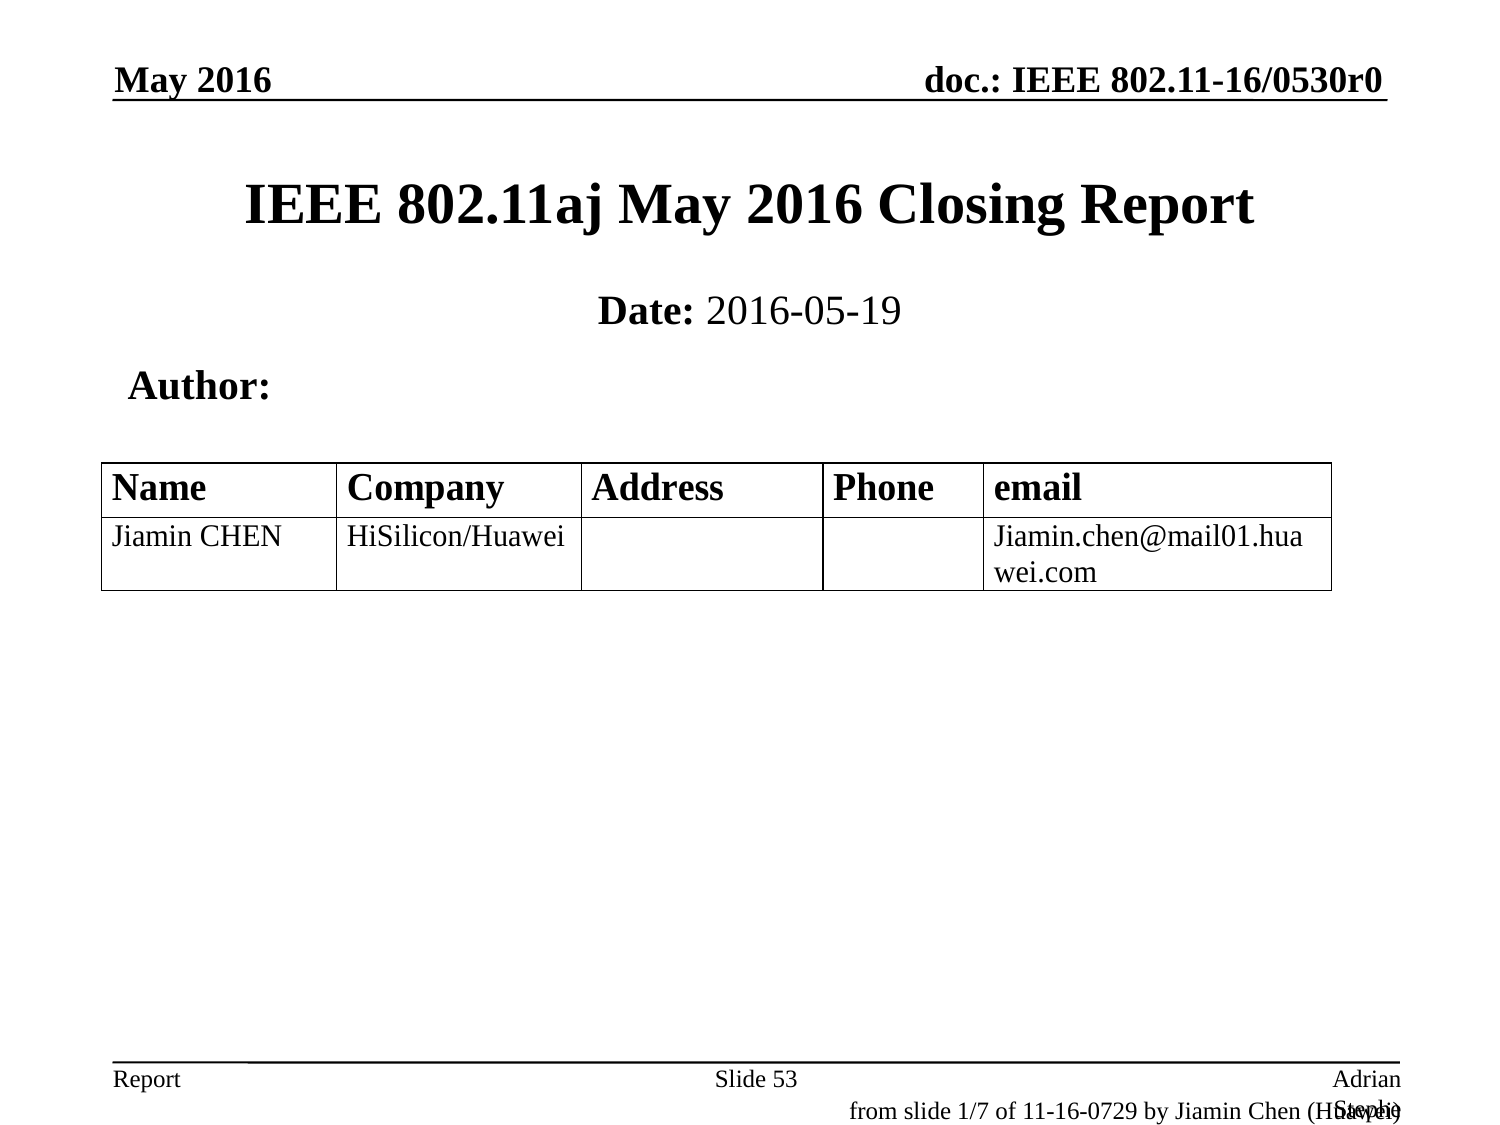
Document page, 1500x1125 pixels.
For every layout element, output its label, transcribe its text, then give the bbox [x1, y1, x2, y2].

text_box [87, 462, 1359, 707]
footer Adrian Stephens, Intel Corporation [1324, 1061, 1402, 1087]
text_box from slide 1/7 of 11-16-0729 by Jiamin Chen (Huawei) [343, 1087, 1417, 1125]
slide_number Slide 53 [711, 1061, 801, 1087]
title IEEE 802.11aj May 2016 Closing Report [112, 112, 1388, 275]
list Date: 2016-05-19 [112, 275, 1388, 338]
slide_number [114, 54, 374, 101]
text_box Author: [112, 349, 350, 413]
